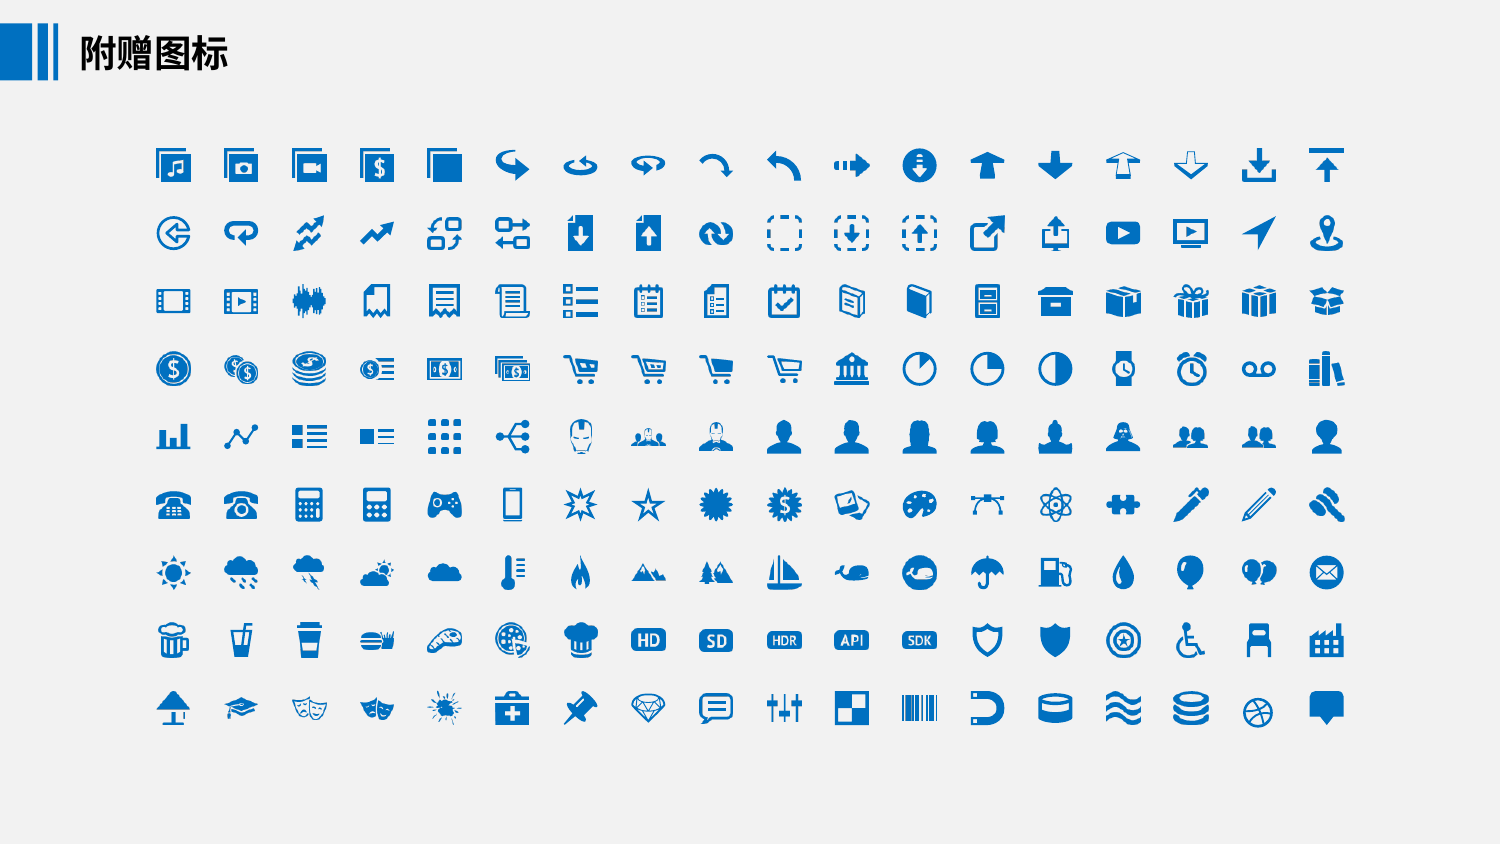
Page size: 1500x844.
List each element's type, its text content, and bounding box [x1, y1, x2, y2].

picture [698, 354, 734, 384]
text_box [1040, 623, 1071, 658]
picture [567, 215, 593, 251]
picture [777, 357, 802, 384]
picture [1241, 559, 1277, 585]
picture [698, 561, 734, 584]
text_box [53, 23, 59, 81]
picture [902, 215, 937, 251]
text_box [902, 148, 937, 183]
text_box [295, 487, 323, 522]
picture [563, 354, 598, 384]
picture [427, 690, 463, 726]
picture [631, 628, 666, 651]
picture [1309, 486, 1345, 522]
text_box [359, 221, 394, 245]
text_box [503, 487, 523, 519]
picture [223, 697, 259, 720]
text_box [1106, 422, 1141, 452]
text_box [767, 419, 802, 454]
picture [495, 216, 530, 249]
picture [766, 693, 802, 723]
picture [156, 555, 191, 590]
picture [1241, 426, 1277, 448]
text_box [1241, 216, 1276, 251]
text_box [1243, 697, 1273, 728]
picture [563, 283, 598, 318]
picture [223, 289, 259, 314]
picture [296, 622, 322, 658]
text_box [970, 421, 1005, 454]
text_box [1112, 555, 1134, 590]
picture [766, 555, 802, 591]
picture [839, 283, 865, 318]
picture [1241, 285, 1277, 317]
text_box [631, 693, 666, 723]
picture [292, 425, 327, 448]
text_box [1038, 557, 1073, 587]
text_box [902, 351, 937, 386]
text_box [1106, 152, 1141, 179]
text_box [971, 555, 1004, 590]
text_box [37, 23, 48, 81]
text_box [699, 487, 734, 522]
picture [292, 696, 327, 720]
picture [635, 215, 661, 251]
picture [698, 629, 734, 652]
picture [156, 690, 191, 726]
picture [631, 354, 666, 384]
text_box [224, 221, 259, 246]
text_box [1246, 623, 1272, 658]
picture [292, 148, 327, 183]
picture [631, 563, 666, 582]
text_box [1038, 693, 1073, 723]
picture [902, 555, 937, 590]
picture [563, 622, 598, 658]
picture [569, 419, 592, 454]
picture [1173, 486, 1209, 522]
picture [1039, 486, 1072, 522]
text_box [1267, 487, 1276, 496]
text_box [970, 151, 1005, 179]
text_box [970, 351, 1005, 386]
text_box [1309, 623, 1344, 658]
text_box [1309, 691, 1344, 726]
text_box [902, 490, 937, 519]
picture [427, 357, 463, 380]
picture [359, 429, 394, 445]
picture [902, 695, 937, 721]
picture [704, 283, 729, 318]
text_box [156, 216, 191, 251]
picture [1309, 351, 1345, 387]
picture [156, 148, 191, 183]
text_box [292, 284, 326, 319]
picture [223, 354, 259, 384]
picture [158, 622, 189, 658]
text_box [834, 420, 869, 454]
picture [634, 283, 663, 318]
picture [359, 148, 394, 183]
text_box [563, 155, 598, 176]
picture [156, 490, 191, 520]
picture [1175, 351, 1207, 387]
text_box [970, 691, 1005, 726]
text_box [631, 155, 666, 176]
text_box [1241, 361, 1276, 377]
picture [429, 283, 461, 318]
text_box [834, 565, 869, 581]
text_box [495, 419, 530, 454]
picture [223, 555, 259, 589]
picture [495, 690, 529, 726]
text_box [1309, 555, 1344, 590]
picture [834, 630, 869, 650]
picture [359, 558, 394, 586]
text_box [363, 487, 391, 522]
text_box [1312, 419, 1342, 454]
picture [1310, 215, 1343, 251]
picture [1042, 216, 1069, 251]
text_box [834, 691, 869, 726]
picture [1309, 287, 1344, 315]
picture [1241, 148, 1277, 183]
picture [974, 283, 1001, 318]
picture [1106, 285, 1141, 317]
text_box [631, 487, 666, 522]
text_box [1038, 351, 1073, 386]
picture [1173, 691, 1209, 726]
text_box [224, 424, 259, 450]
picture [698, 693, 734, 724]
picture [359, 630, 394, 650]
picture [292, 351, 326, 387]
picture [1173, 283, 1209, 318]
picture [1106, 622, 1141, 658]
text_box [495, 149, 530, 181]
text_box [1038, 150, 1073, 180]
picture [1106, 690, 1141, 726]
picture [834, 153, 870, 178]
picture [1176, 622, 1205, 658]
picture [766, 631, 802, 649]
picture [1112, 351, 1135, 387]
text_box [1106, 494, 1141, 515]
picture [427, 216, 463, 250]
text_box [971, 494, 1005, 515]
picture [1037, 286, 1073, 316]
picture [495, 356, 530, 381]
picture [428, 419, 461, 454]
text_box [906, 284, 932, 319]
text_box [767, 355, 776, 360]
picture [427, 627, 463, 653]
text_box 附赠图标 [67, 24, 393, 82]
picture [698, 422, 734, 451]
picture [359, 696, 394, 720]
text_box [1038, 419, 1073, 454]
picture [495, 622, 530, 658]
picture [156, 351, 191, 387]
picture [902, 631, 937, 649]
picture [1173, 219, 1208, 248]
text_box [427, 563, 462, 582]
text_box [767, 150, 802, 181]
picture [834, 490, 870, 520]
picture [223, 490, 259, 520]
picture [495, 283, 530, 318]
picture [1309, 148, 1344, 183]
picture [698, 222, 734, 245]
picture [766, 486, 802, 522]
text_box [1106, 221, 1141, 245]
picture [359, 358, 394, 381]
picture [427, 491, 463, 518]
text_box [230, 623, 253, 657]
text_box [571, 555, 590, 590]
picture [223, 148, 259, 183]
picture [427, 148, 463, 183]
text_box [699, 153, 734, 178]
text_box [363, 284, 391, 319]
picture [834, 352, 869, 385]
text_box [156, 289, 191, 314]
text_box [1241, 491, 1272, 522]
picture [500, 555, 525, 590]
picture [767, 283, 800, 318]
picture [1173, 426, 1208, 448]
text_box [1177, 555, 1204, 590]
picture [834, 215, 869, 251]
picture [293, 555, 325, 590]
text_box [156, 423, 191, 450]
picture [293, 215, 325, 251]
picture [766, 215, 802, 251]
text_box [563, 487, 598, 522]
text_box [972, 623, 1003, 657]
picture [631, 428, 666, 446]
picture [970, 215, 1005, 251]
text_box [0, 23, 33, 81]
text_box [1174, 151, 1208, 180]
text_box [563, 691, 598, 725]
text_box [902, 420, 937, 454]
